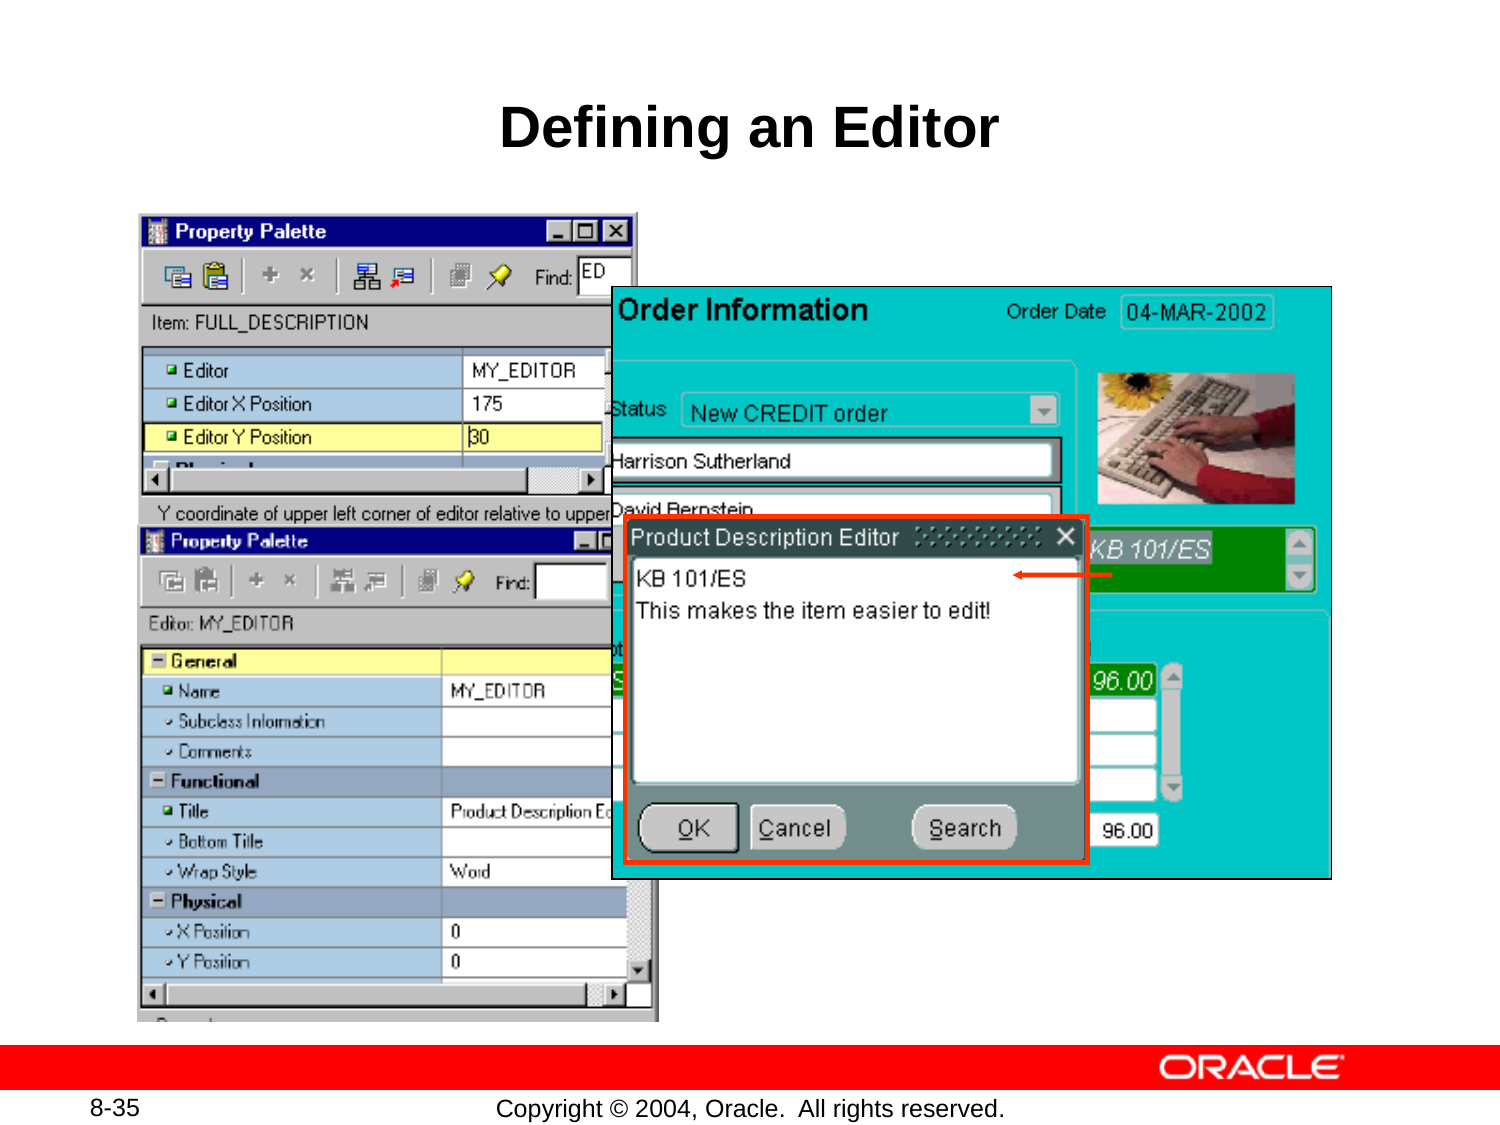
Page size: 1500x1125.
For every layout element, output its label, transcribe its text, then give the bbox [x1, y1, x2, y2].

title Defining an Editor [149, 87, 1351, 232]
picture [137, 212, 1331, 1023]
